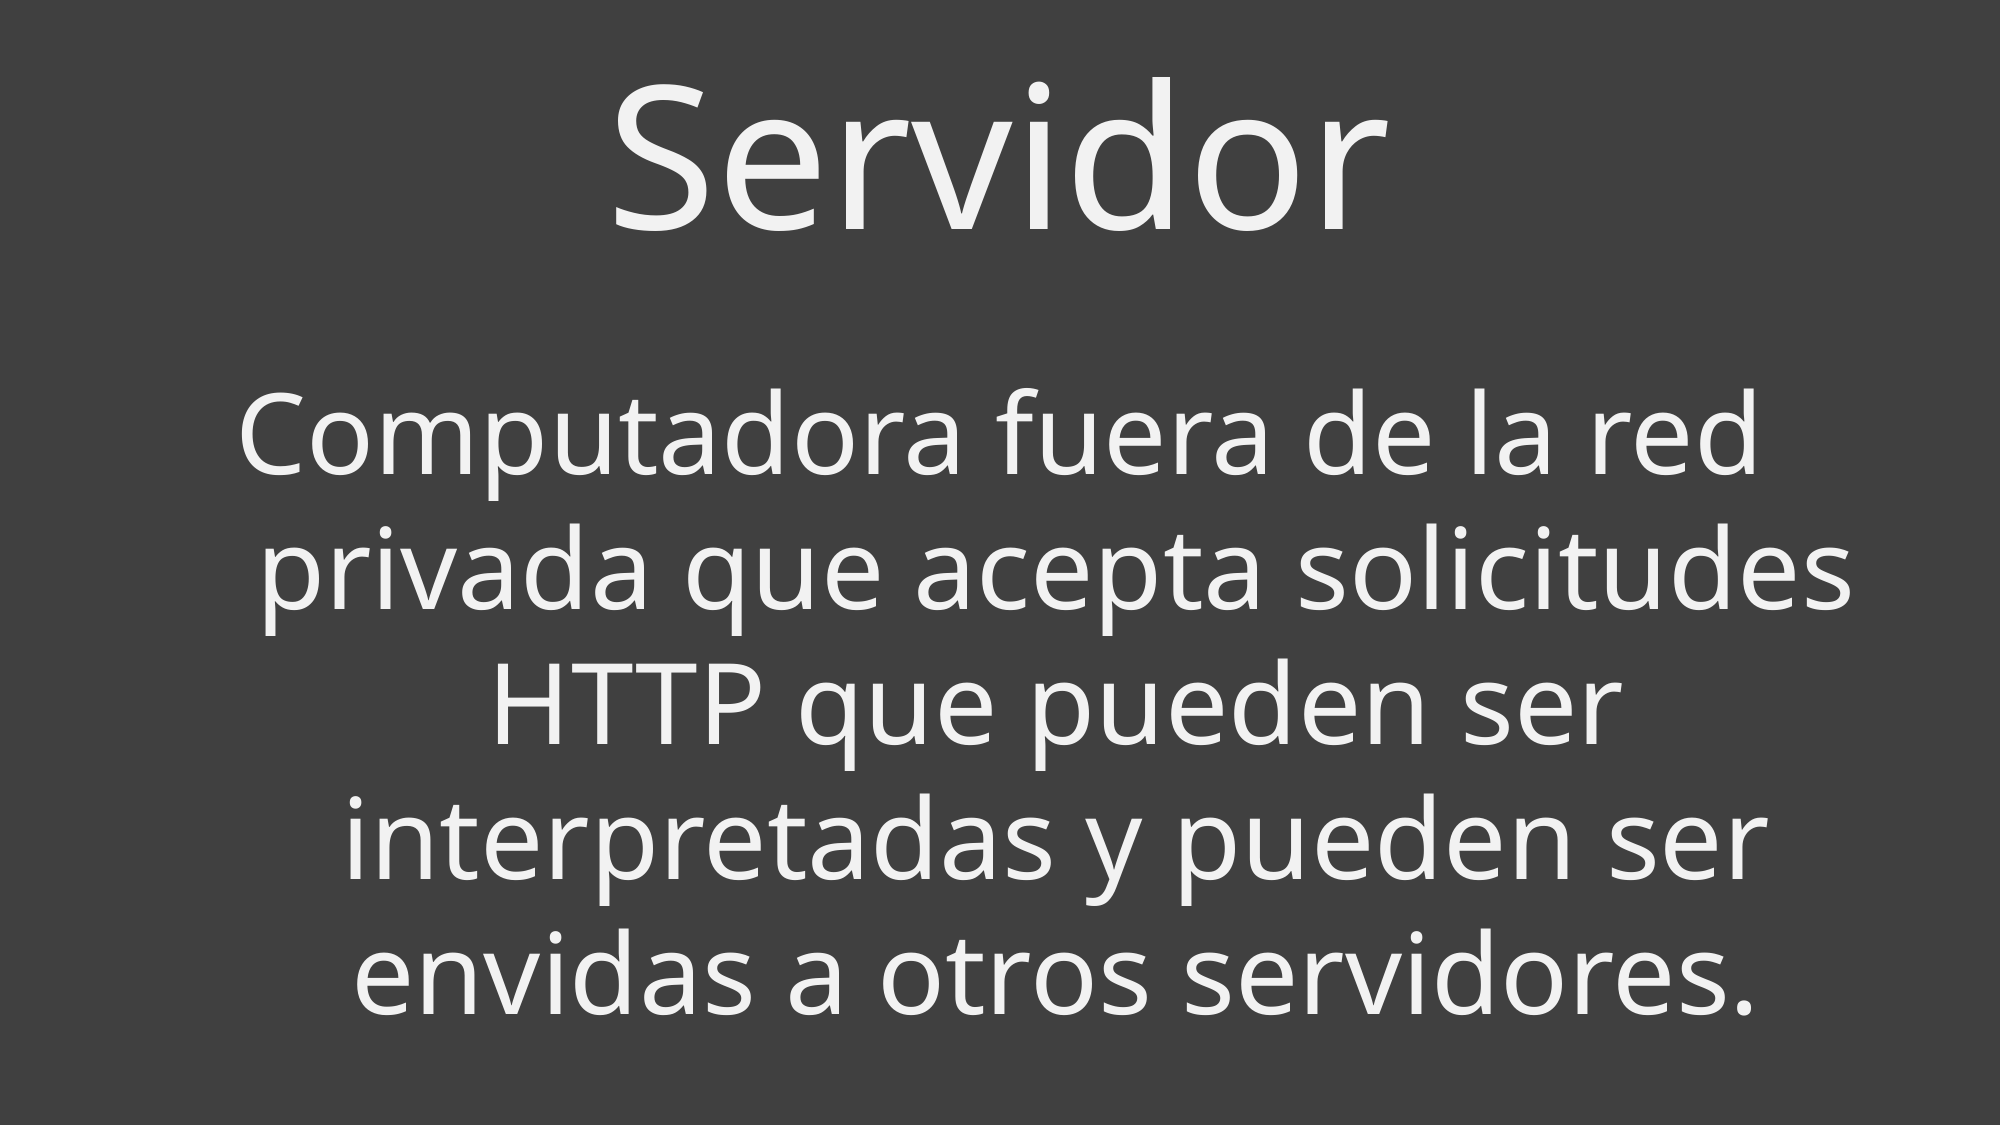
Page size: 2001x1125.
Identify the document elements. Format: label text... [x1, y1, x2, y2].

text_box Computadora fuera de la red privada que acepta solicitudes HTTP que pueden ser interpretadas y pueden ser envidas a otros servidores. [74, 360, 1926, 1038]
text_box Servidor [403, 0, 1596, 361]
